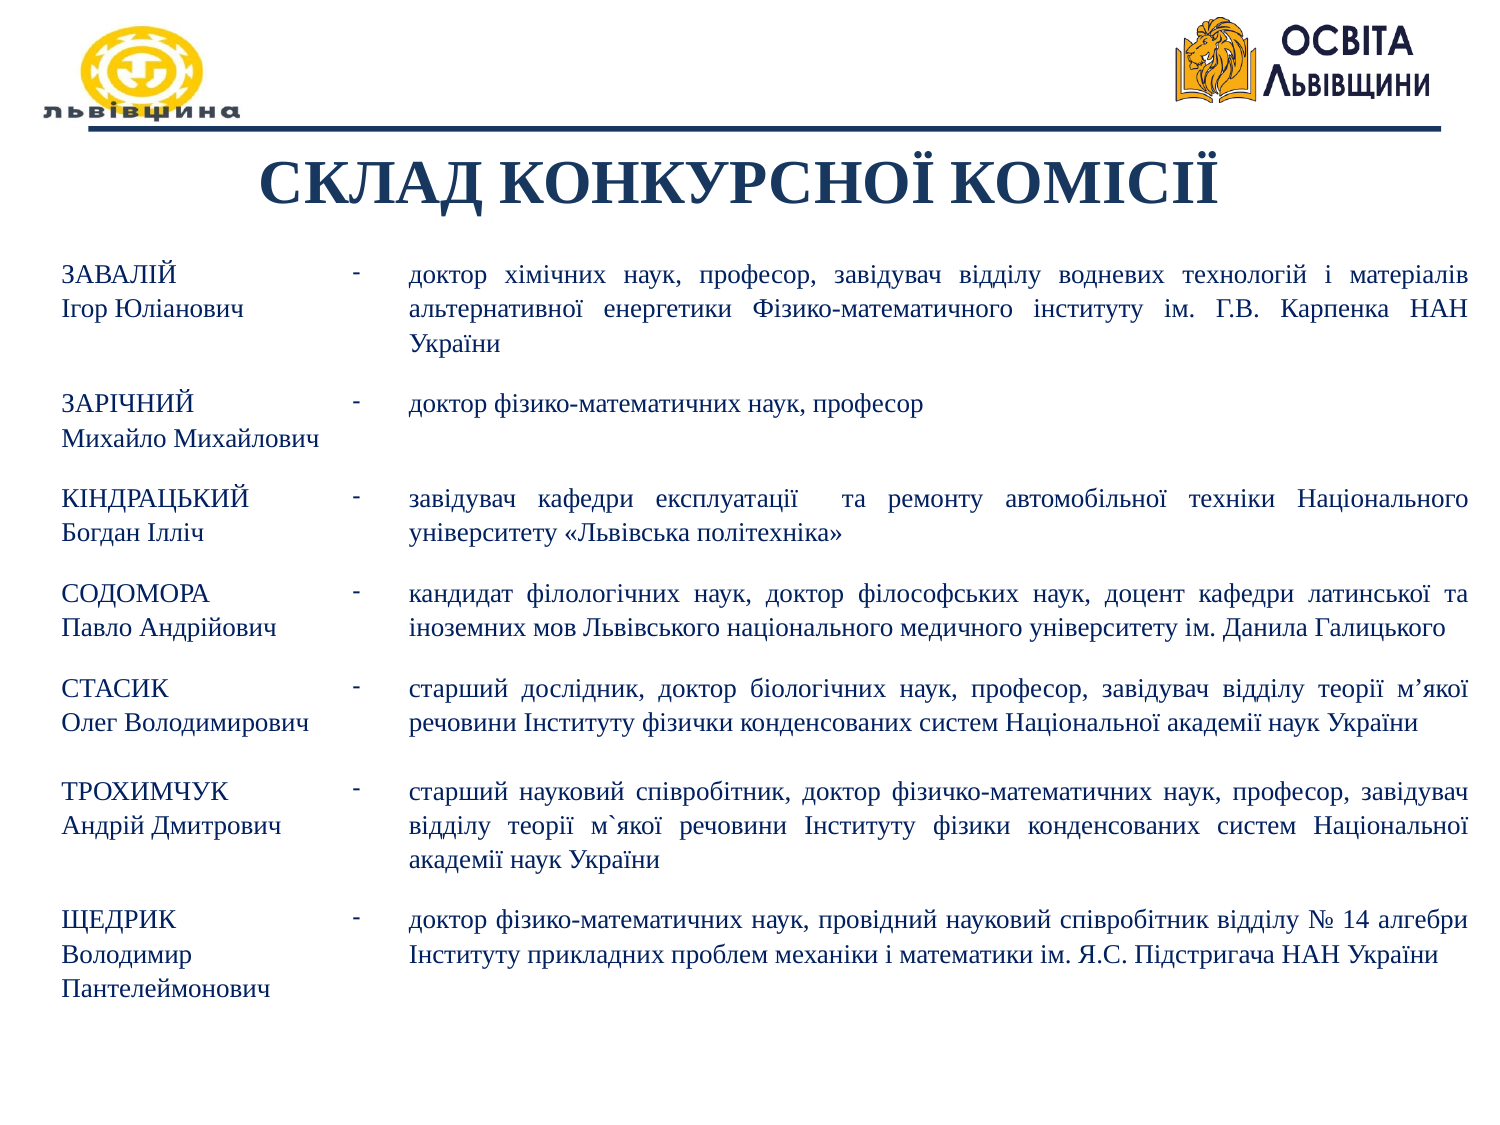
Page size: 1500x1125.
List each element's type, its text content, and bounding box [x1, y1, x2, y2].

table_cell доктор фізико-математичних наук, провідний науковий співробітник відділу № 14 алгебри Інституту прикладних проблем механіки і математики ім. Я.С. Підстригача НАН України [349, 901, 1471, 1003]
table_cell кандидат філологічних наук, доктор філософських наук, доцент кафедри латинської та іноземних мов Львівського національного медичного університету ім. Данила Галицького [349, 574, 1471, 669]
table_cell СТАСИК Олег Володимирович [58, 669, 349, 772]
table_cell старший дослідник, доктор біологічних наук, професор, завідувач відділу теорії м’якої речовини Інституту фізички конденсованих систем Національної академії наук України [349, 669, 1471, 772]
table_cell ТРОХИМЧУК Андрій Дмитрович [58, 772, 349, 901]
text_box [259, 126, 1442, 132]
picture [29, 0, 255, 165]
table_header доктор хімічних наук, професор, завідувач відділу водневих технологій і матеріалів альтернативної енергетики Фізико-математичного інституту ім. Г.В. Карпенка НАН України [349, 255, 1471, 384]
table_cell старший науковий співробітник, доктор фізичко-математичних наук, професор, завідувач відділу теорії м`якої речовини Інституту фізики конденсованих систем Національної академії наук України [349, 772, 1471, 901]
table_header ЗАВАЛІЙ Ігор Юліанович [58, 255, 349, 384]
title СКЛАД КОНКУРСНОЇ КОМІСІЇ [64, 132, 1415, 226]
table_cell СОДОМОРА Павло Андрійович [58, 574, 349, 669]
table_cell доктор фізико-математичних наук, професор [349, 384, 1471, 479]
table_cell ЗАРІЧНИЙ Михайло Михайлович [58, 384, 349, 479]
picture [1175, 17, 1442, 103]
table_cell КІНДРАЦЬКИЙ Богдан Ілліч [58, 479, 349, 574]
table_cell завідувач кафедри експлуатації та ремонту автомобільної техніки Національного університету «Львівська політехніка» [349, 479, 1471, 574]
table_cell ЩЕДРИК Володимир Пантелеймонович [58, 901, 349, 1003]
